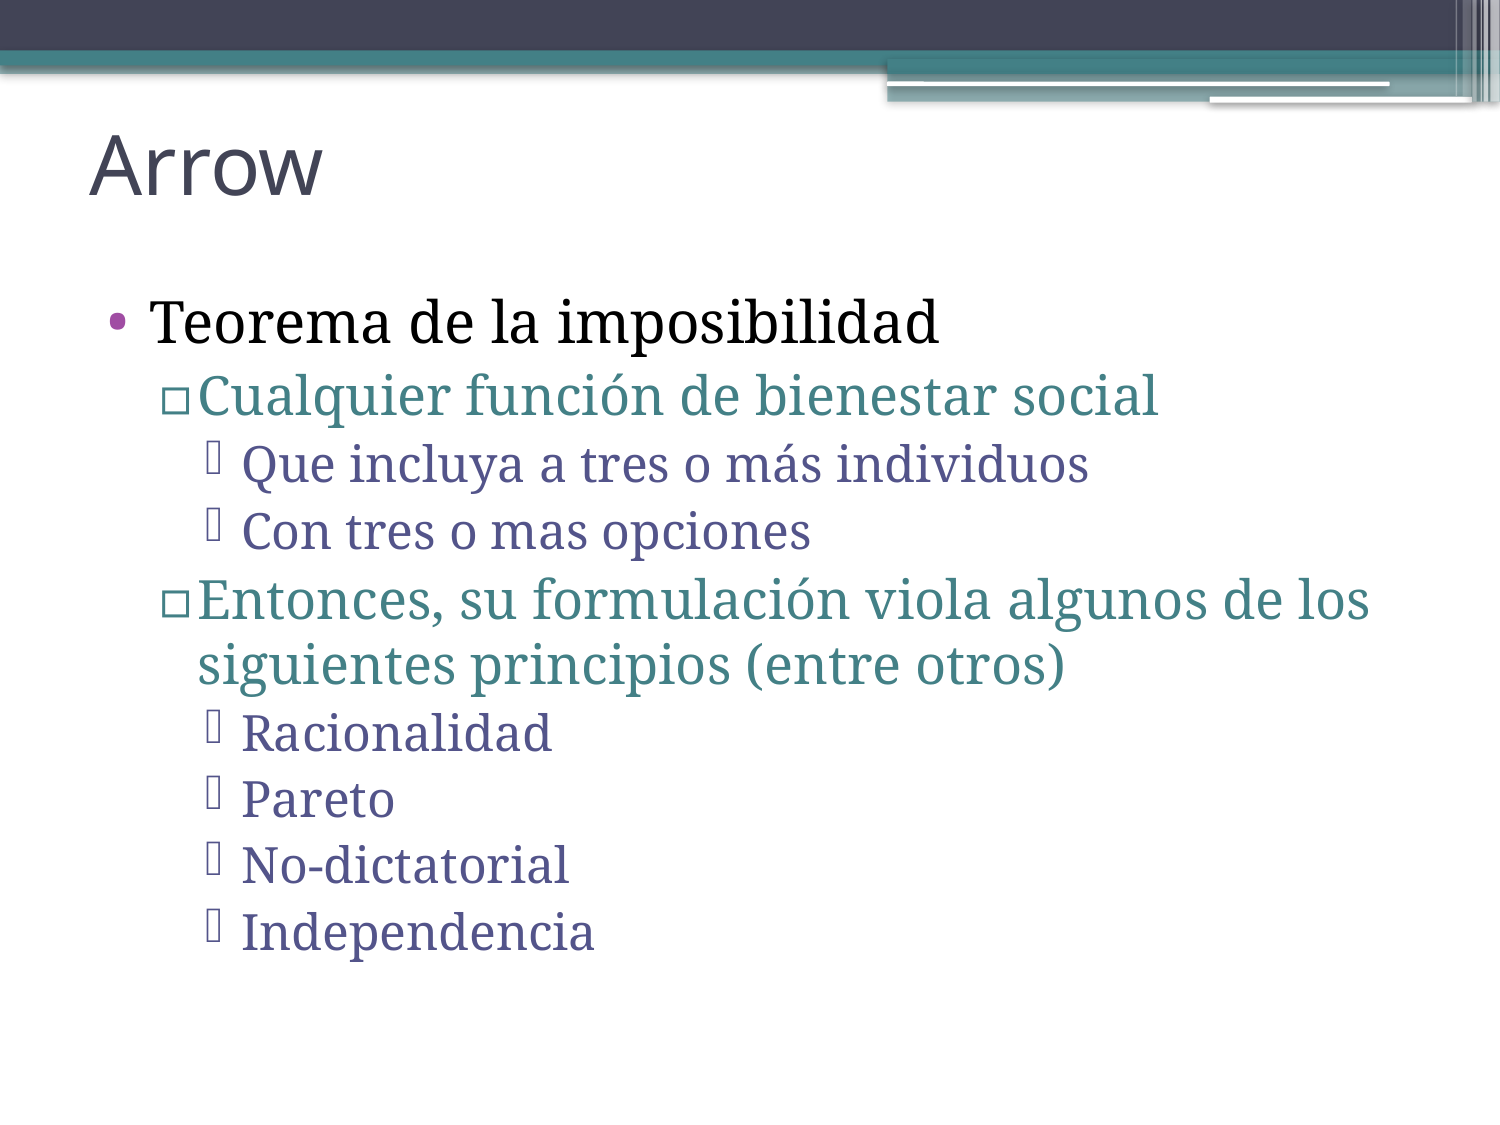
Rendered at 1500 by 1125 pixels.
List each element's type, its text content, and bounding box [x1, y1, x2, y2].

list Teorema de la imposibilidad Cualquier función de bienestar social Que incluya a tres o más individuos Con tres o mas opciones Entonces, su formulación viola algunos de los siguientes principios (entre otros) Racionalidad Pareto No-dictatorial Independencia [75, 277, 1425, 988]
title Arrow [75, 75, 1425, 250]
